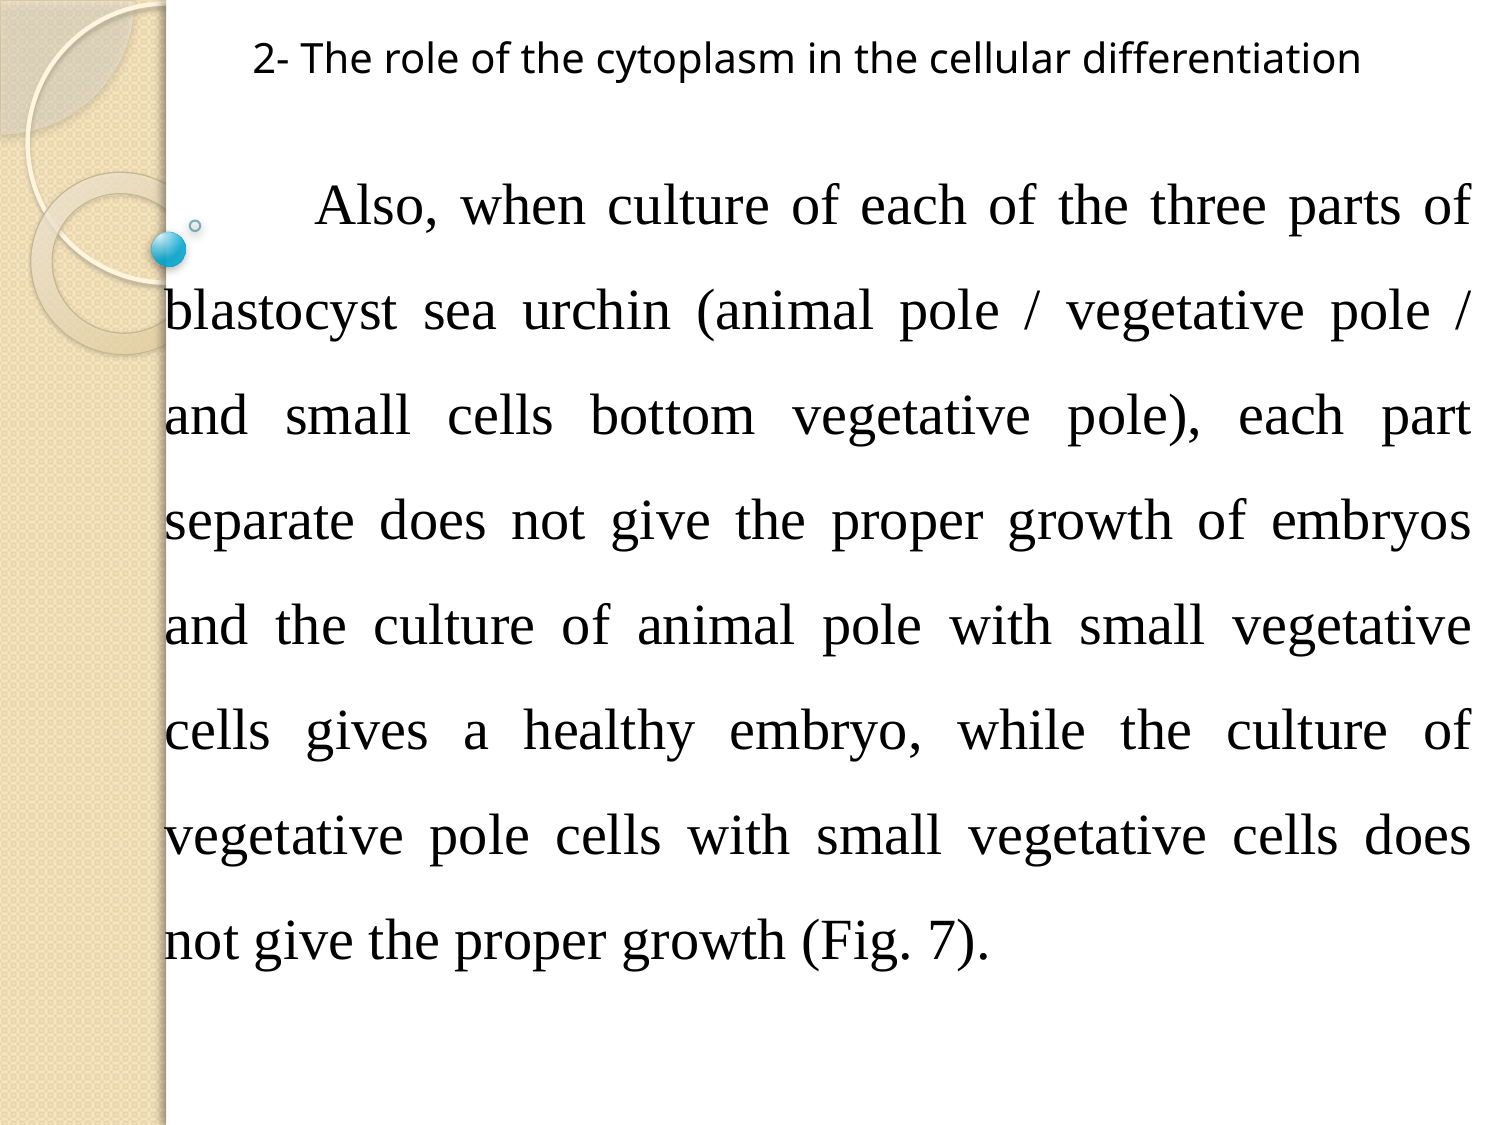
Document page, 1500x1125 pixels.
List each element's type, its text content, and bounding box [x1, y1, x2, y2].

text_box Also, when culture of each of the three parts of blastocyst sea urchin (animal pole / vegetative pole / and small cells bottom vegetative pole), each part separate does not give the proper growth of embryos and the culture of animal pole with small vegetative cells gives a healthy embryo, while the culture of vegetative pole cells with small vegetative cells does not give the proper growth (Fig. 7). [149, 124, 1488, 979]
text_box 2- The role of the cytoplasm in the cellular differentiation [237, 24, 1475, 90]
